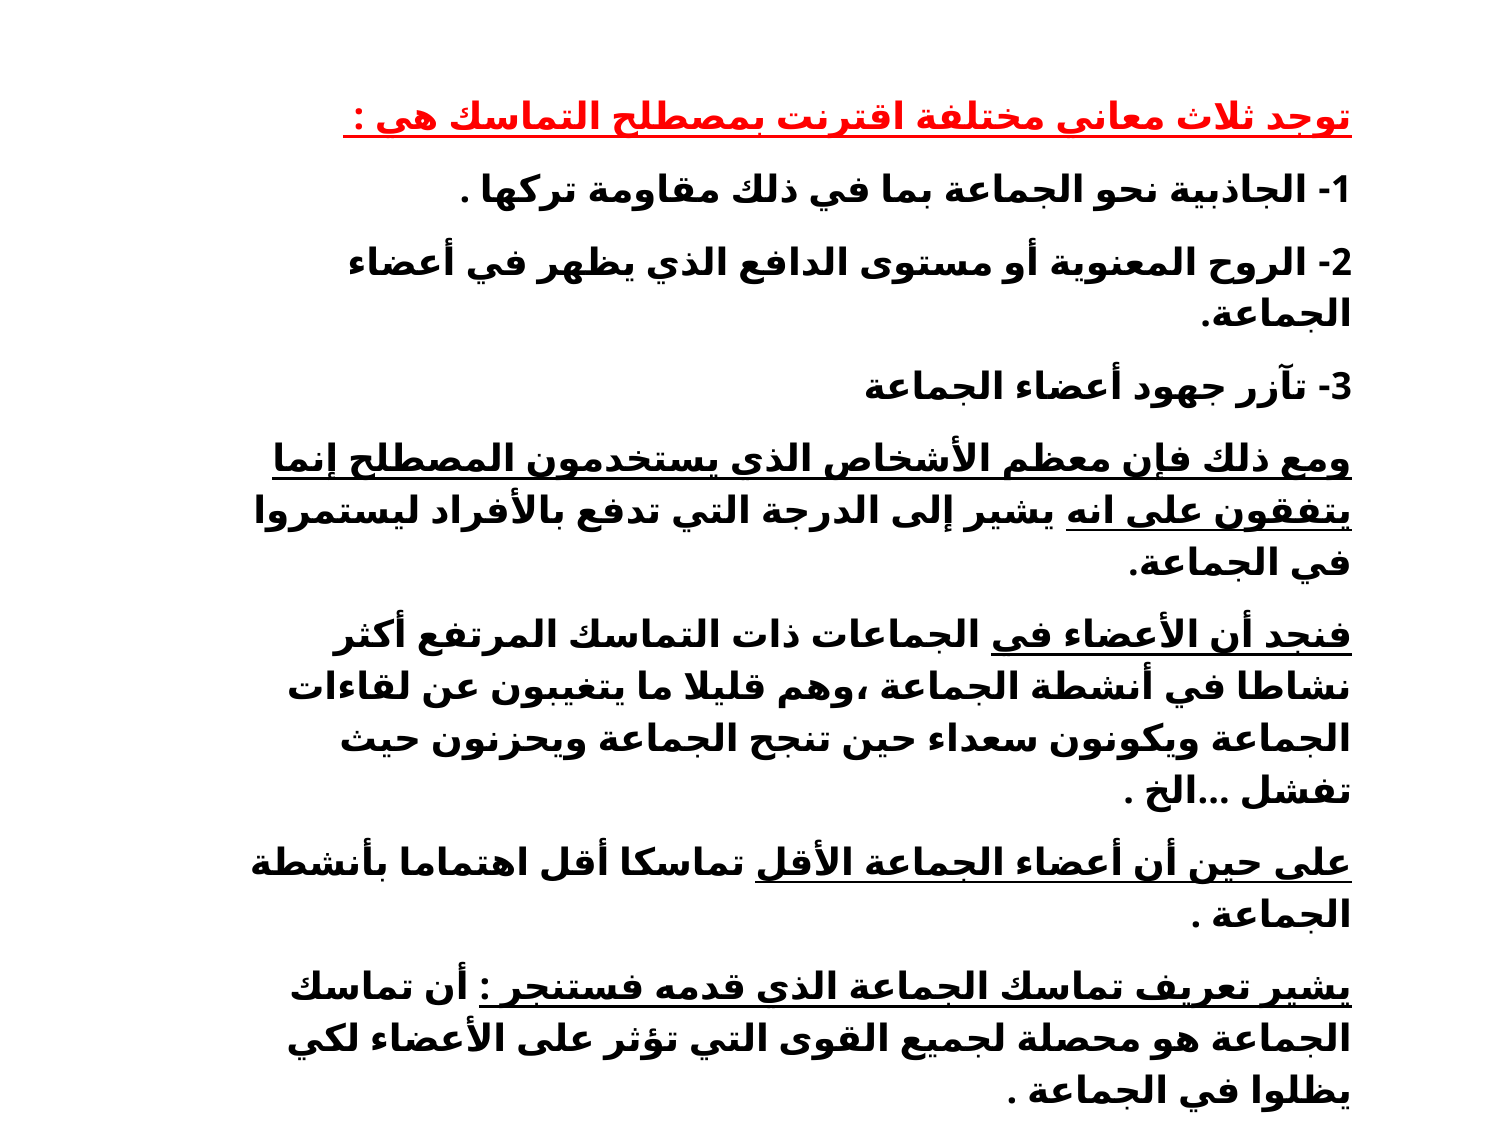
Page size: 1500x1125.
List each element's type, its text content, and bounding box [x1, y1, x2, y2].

text_box توجد ثلاث معاني مختلفة اقترنت بمصطلح التماسك هي : 1- الجاذبية نحو الجماعة بما في ذلك مقاومة تركها . 2- الروح المعنوية أو مستوى الدافع الذي يظهر في أعضاء الجماعة. 3- تآزر جهود أعضاء الجماعة ومع ذلك فإن معظم الأشخاص الذي يستخدمون المصطلح إنما يتفقون على انه يشير إلى الدرجة التي تدفع بالأفراد ليستمروا في الجماعة. فنجد أن الأعضاء في الجماعات ذات التماسك المرتفع أكثر نشاطا في أنشطة الجماعة ،وهم قليلا ما يتغيبون عن لقاءات الجماعة ويكونون سعداء حين تنجح الجماعة ويحزنون حيث تفشل ...الخ . على حين أن أعضاء الجماعة الأقل تماسكا أقل اهتماما بأنشطة الجماعة . يشير تعريف تماسك الجماعة الذي قدمه فستنجر : أن تماسك الجماعة هو محصلة لجميع القوى التي تؤثر على الأعضاء لكي يظلوا في الجماعة . ووفقا لهذا التعريف ،فإن كل هذه العوامل المساهمة في الجاذبية بين الأشخاص والتي تمت مناقشتها إنما تساهم أيضا في تماسك الجماعة . [206, 78, 1424, 1125]
